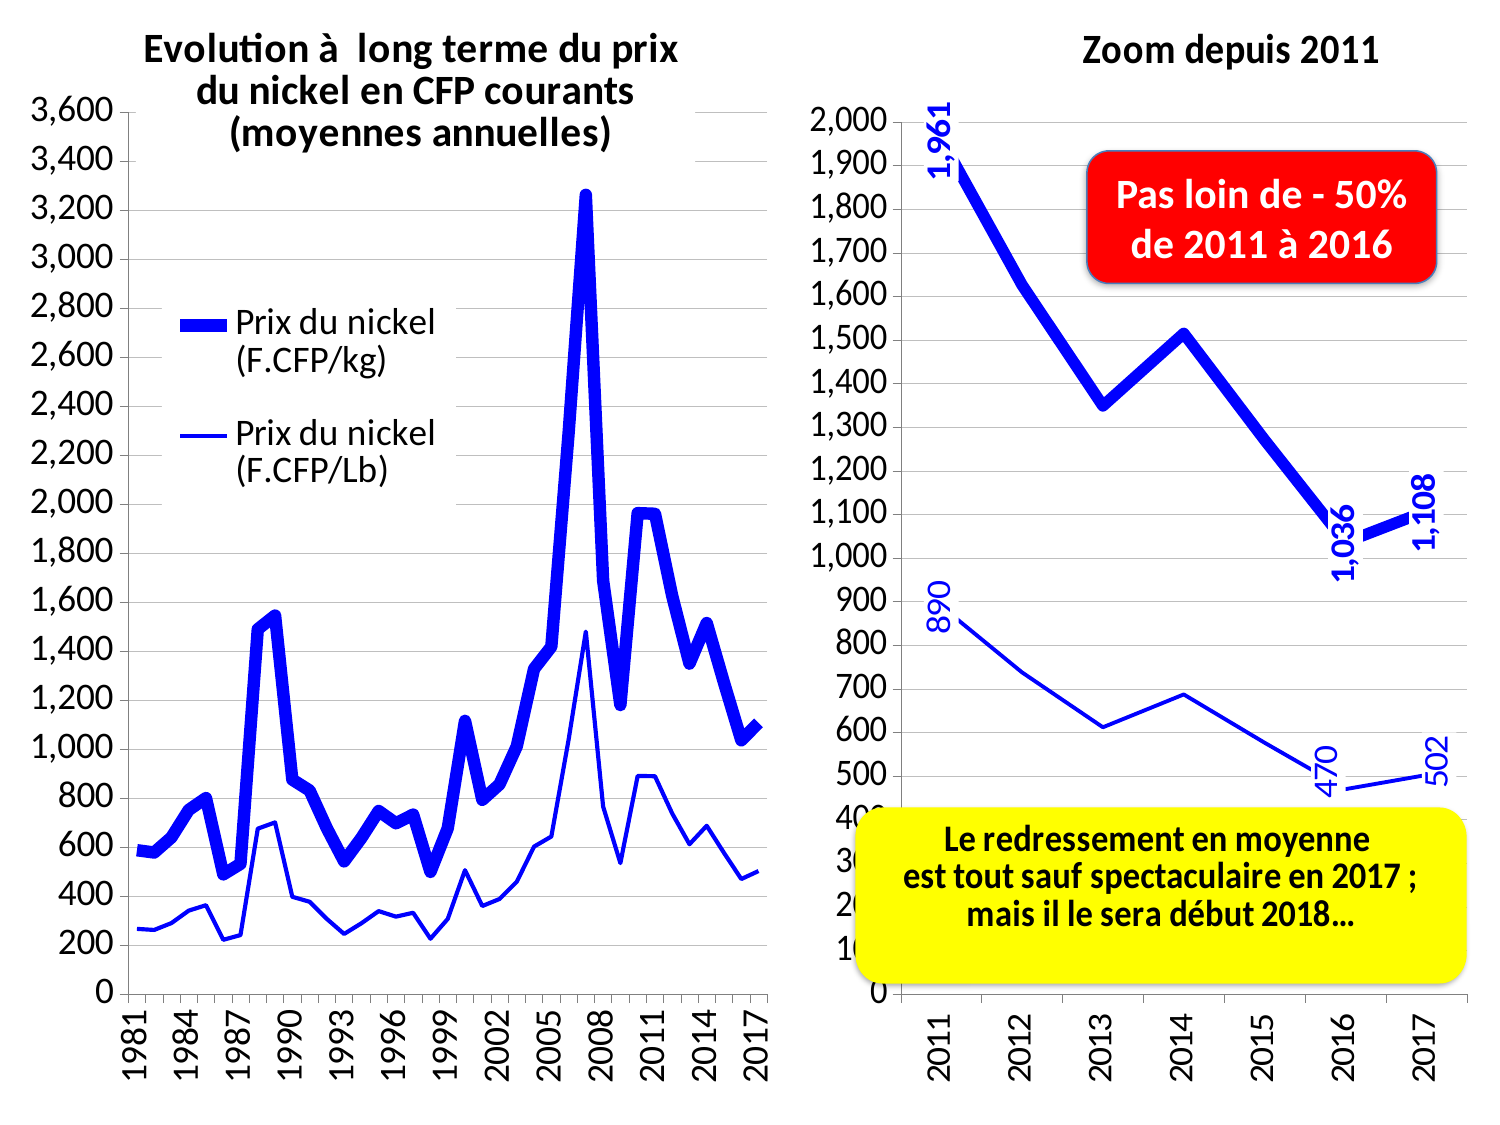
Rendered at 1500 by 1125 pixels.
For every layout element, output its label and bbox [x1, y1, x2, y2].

chart [809, 18, 1473, 1099]
chart [24, 18, 778, 1099]
